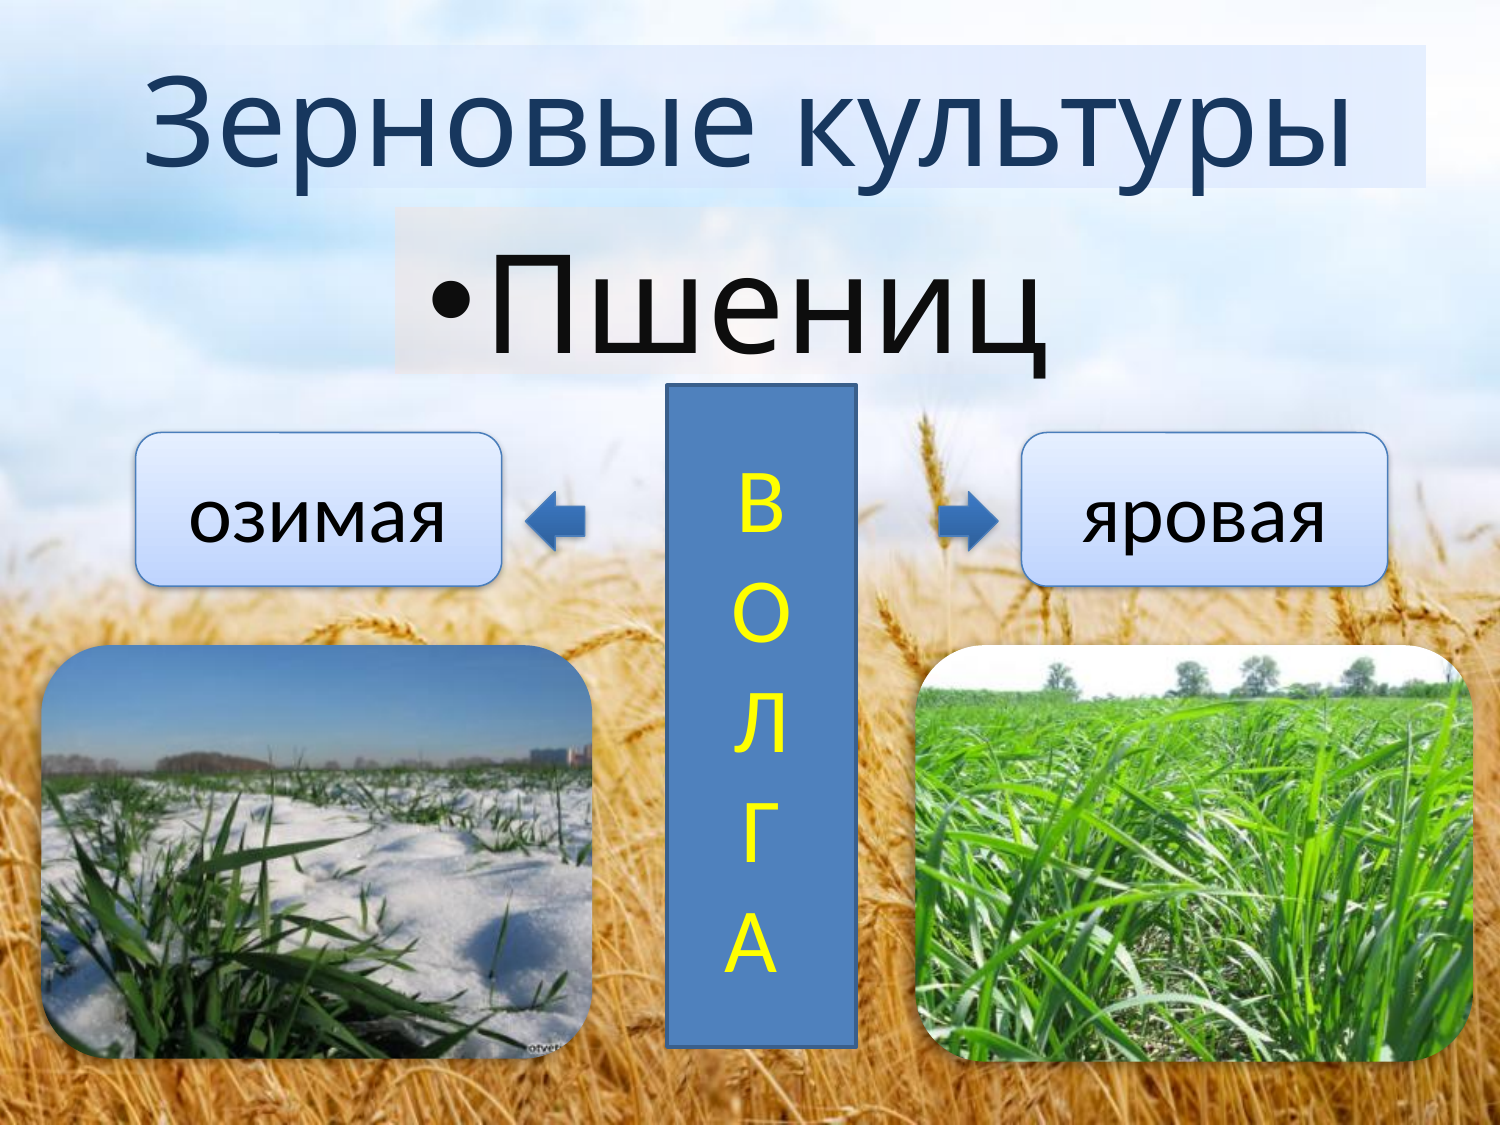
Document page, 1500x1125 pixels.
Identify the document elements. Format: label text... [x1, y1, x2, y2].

picture [0, 0, 1500, 1125]
text_box яровая [1020, 431, 1389, 587]
title Зерновые культуры [75, 45, 1425, 188]
list Пшеница [395, 208, 1081, 374]
text_box [938, 490, 999, 552]
text_box озимая [134, 431, 503, 587]
text_box В О Л Г А [665, 383, 858, 1049]
text_box [524, 490, 586, 552]
